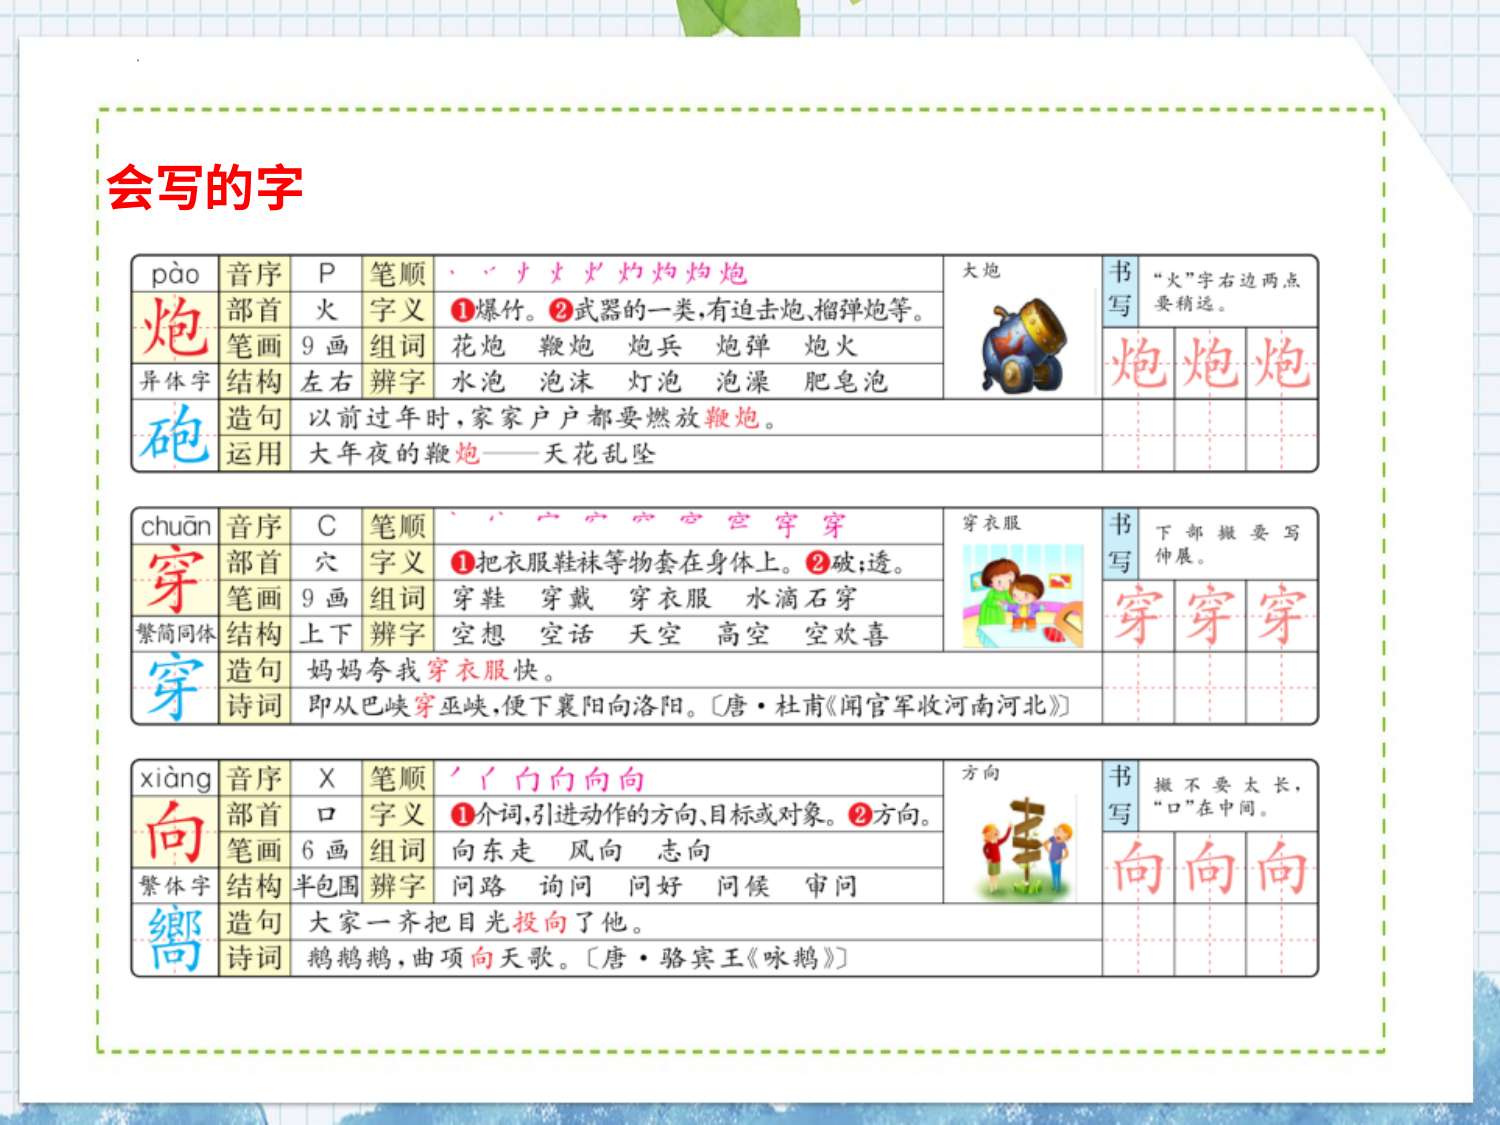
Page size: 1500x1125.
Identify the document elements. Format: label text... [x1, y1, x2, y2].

text_box 会写的字 [90, 148, 321, 224]
picture [0, 0, 1500, 1125]
